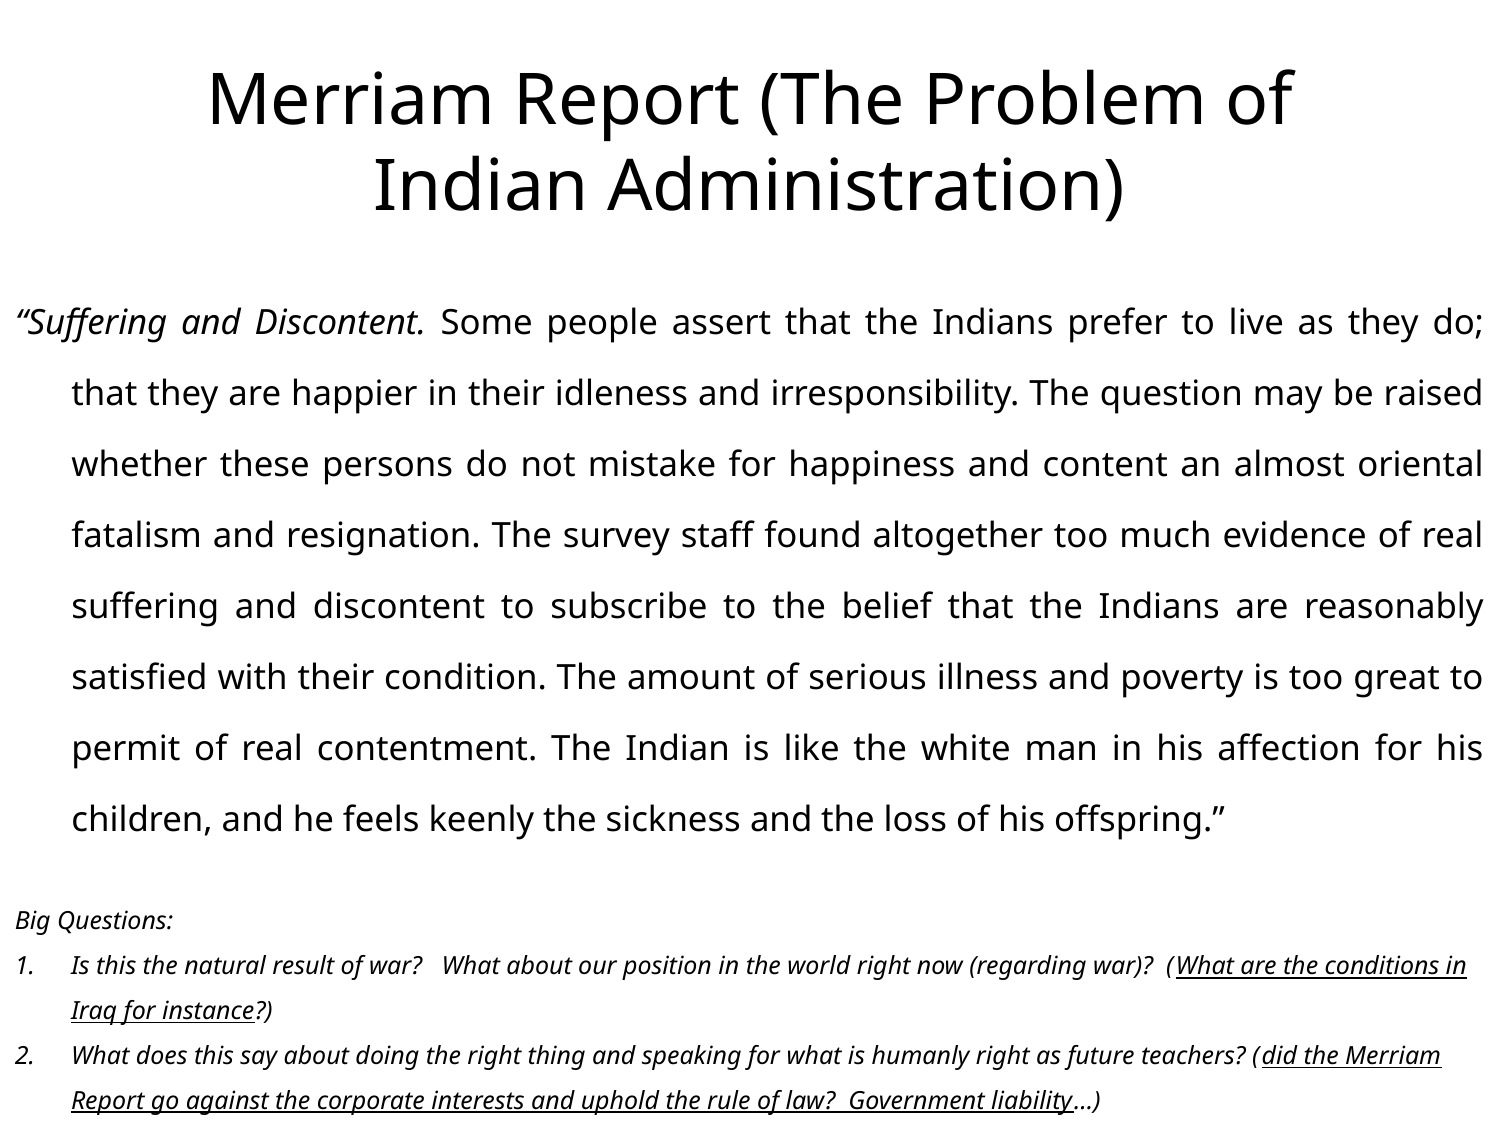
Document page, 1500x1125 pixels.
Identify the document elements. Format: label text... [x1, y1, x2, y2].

title Merriam Report (The Problem of Indian Administration) [75, 45, 1425, 233]
list “Suffering and Discontent. Some people assert that the Indians prefer to live as they do; that they are happier in their idleness and irresponsibility. The question may be raised whether these persons do not mistake for happiness and content an almost oriental fatalism and resignation. The survey staff found altogether too much evidence of real suffering and discontent to subscribe to the belief that the Indians are reasonably satisfied with their condition. The amount of serious illness and poverty is too great to permit of real contentment. The Indian is like the white man in his affection for his children, and he feels keenly the sickness and the loss of his offspring.” [0, 262, 1500, 875]
text_box Big Questions: Is this the natural result of war? What about our position in the world right now (regarding war)? (What are the conditions in Iraq for instance?) What does this say about doing the right thing and speaking for what is humanly right as future teachers? (did the Merriam Report go against the corporate interests and uphold the rule of law? Government liability…) [0, 882, 1500, 1122]
